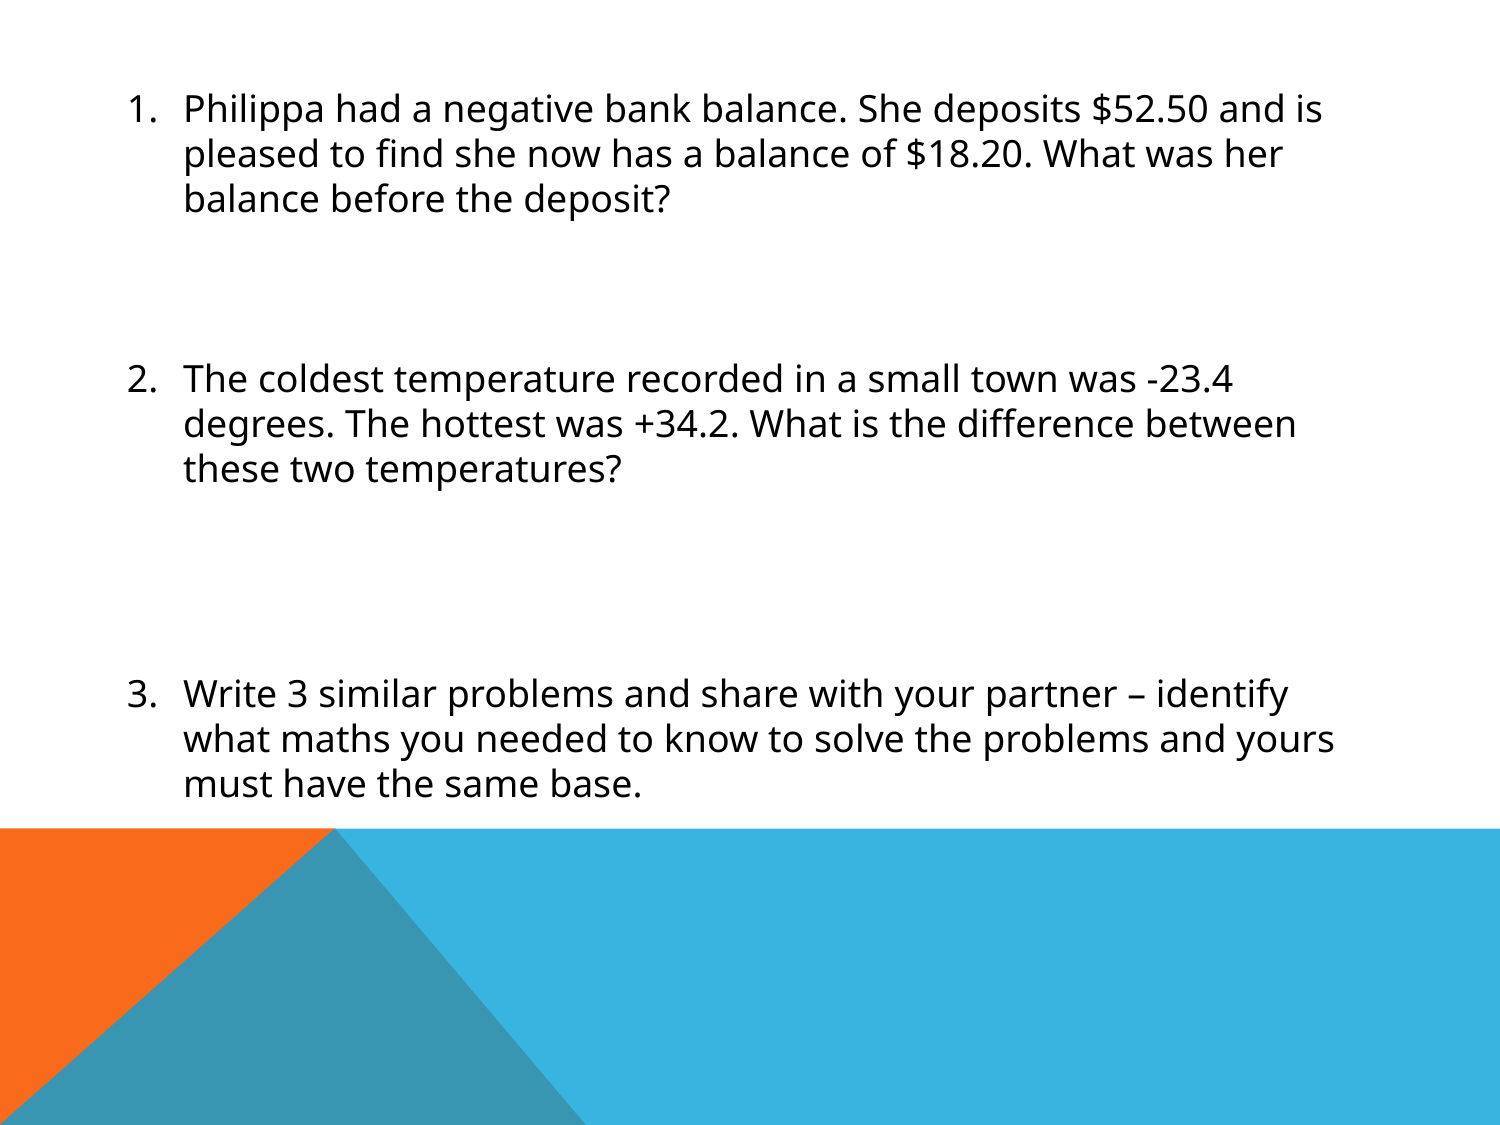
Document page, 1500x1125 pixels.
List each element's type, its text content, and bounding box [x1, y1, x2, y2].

text_box Philippa had a negative bank balance. She deposits $52.50 and is pleased to find she now has a balance of $18.20. What was her balance before the deposit? The coldest temperature recorded in a small town was -23.4 degrees. The hottest was +34.2. What is the difference between these two temperatures? Write 3 similar problems and share with your partner – identify what maths you needed to know to solve the problems and yours must have the same base. [112, 78, 1400, 858]
